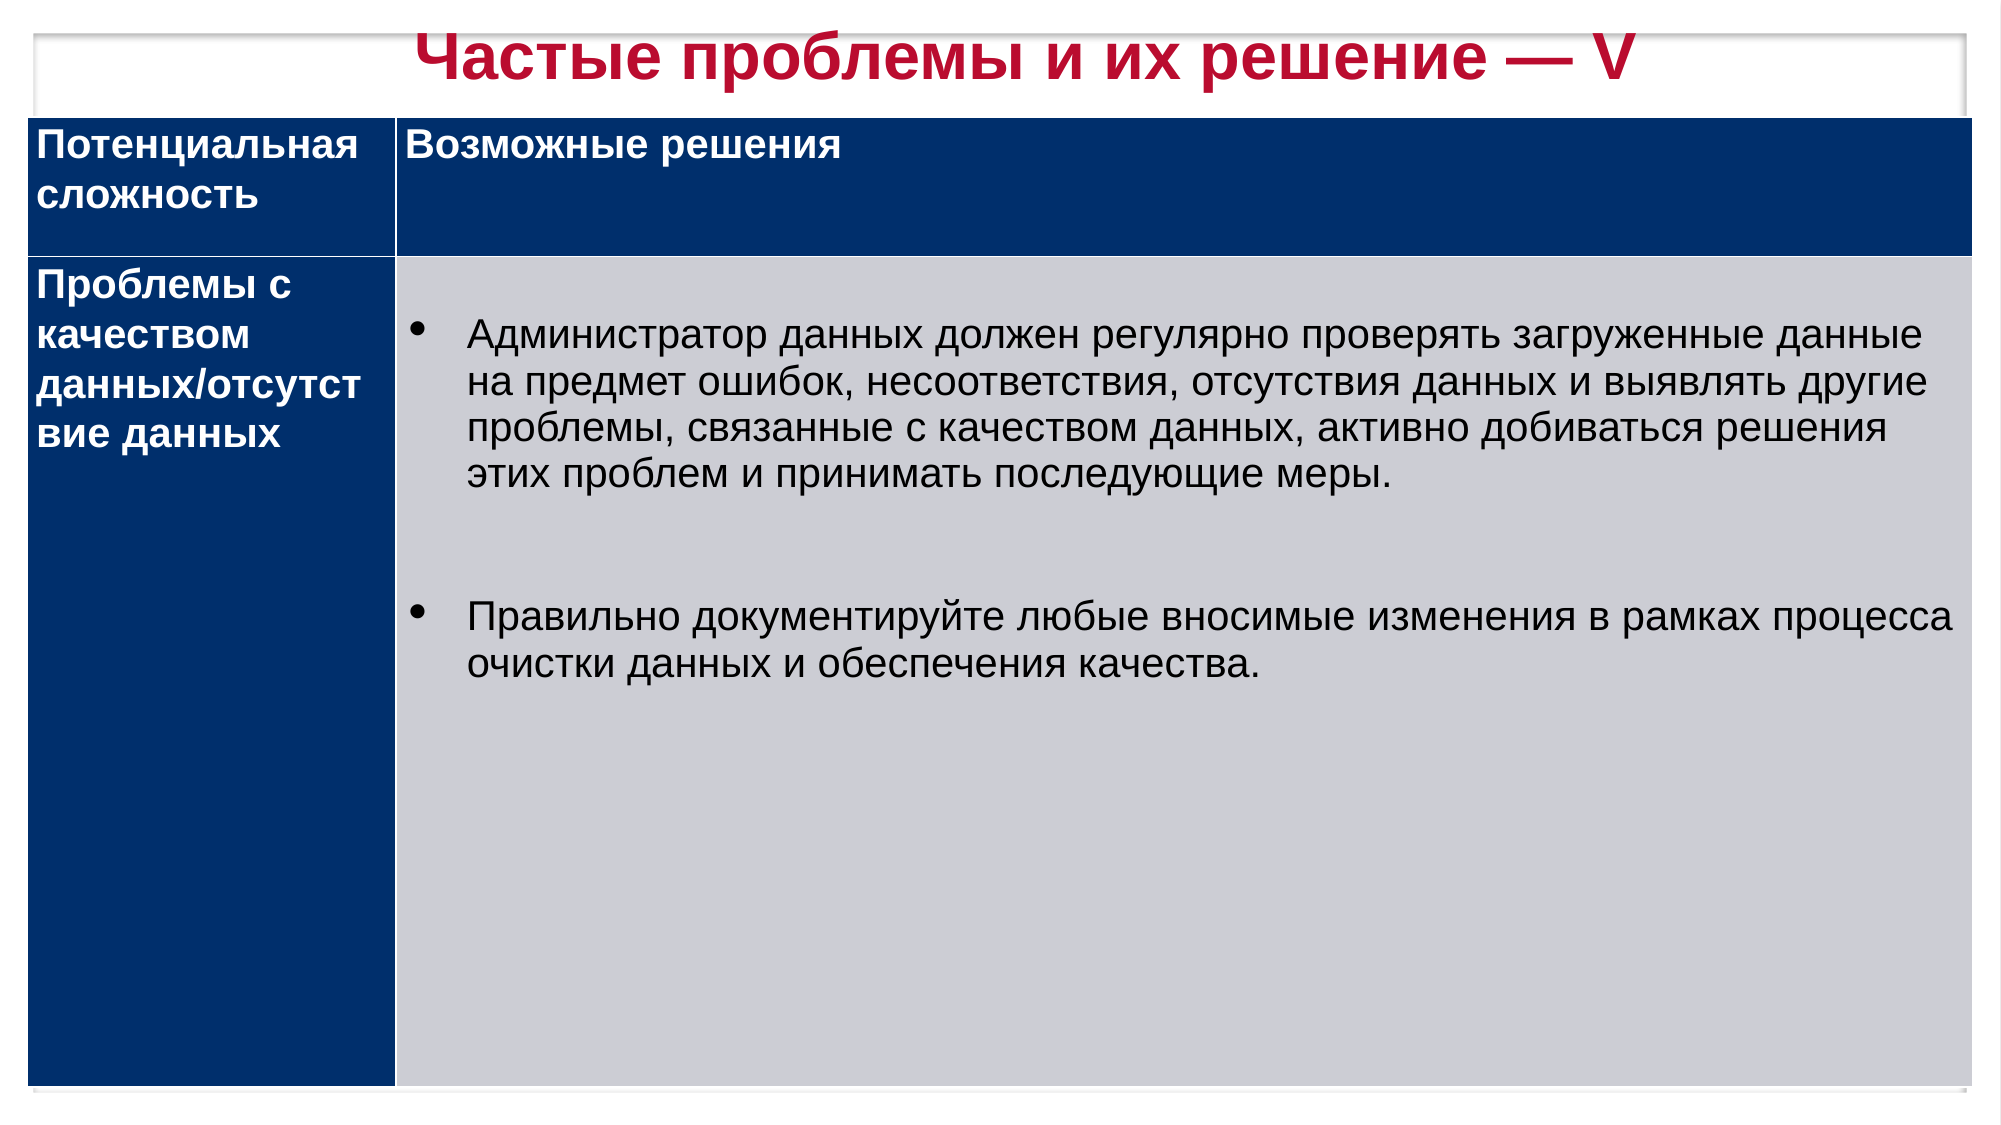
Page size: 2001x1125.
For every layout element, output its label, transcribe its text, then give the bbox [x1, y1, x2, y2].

table_header Возможные решения [397, 118, 1972, 256]
table_cell Проблемы с качеством данных/отсутствие данных [28, 257, 395, 1086]
table_header Потенциальная сложность [28, 118, 395, 256]
table_cell Администратор данных должен регулярно проверять загруженные данные на предмет ошибок, несоответствия, отсутствия данных и выявлять другие проблемы, связанные с качеством данных, активно добиваться решения этих проблем и принимать последующие меры. Правильно документируйте любые вносимые изменения в рамках процесса очистки данных и обеспечения качества. [397, 257, 1972, 1086]
title Частые проблемы и их решение — V [344, 0, 1708, 116]
